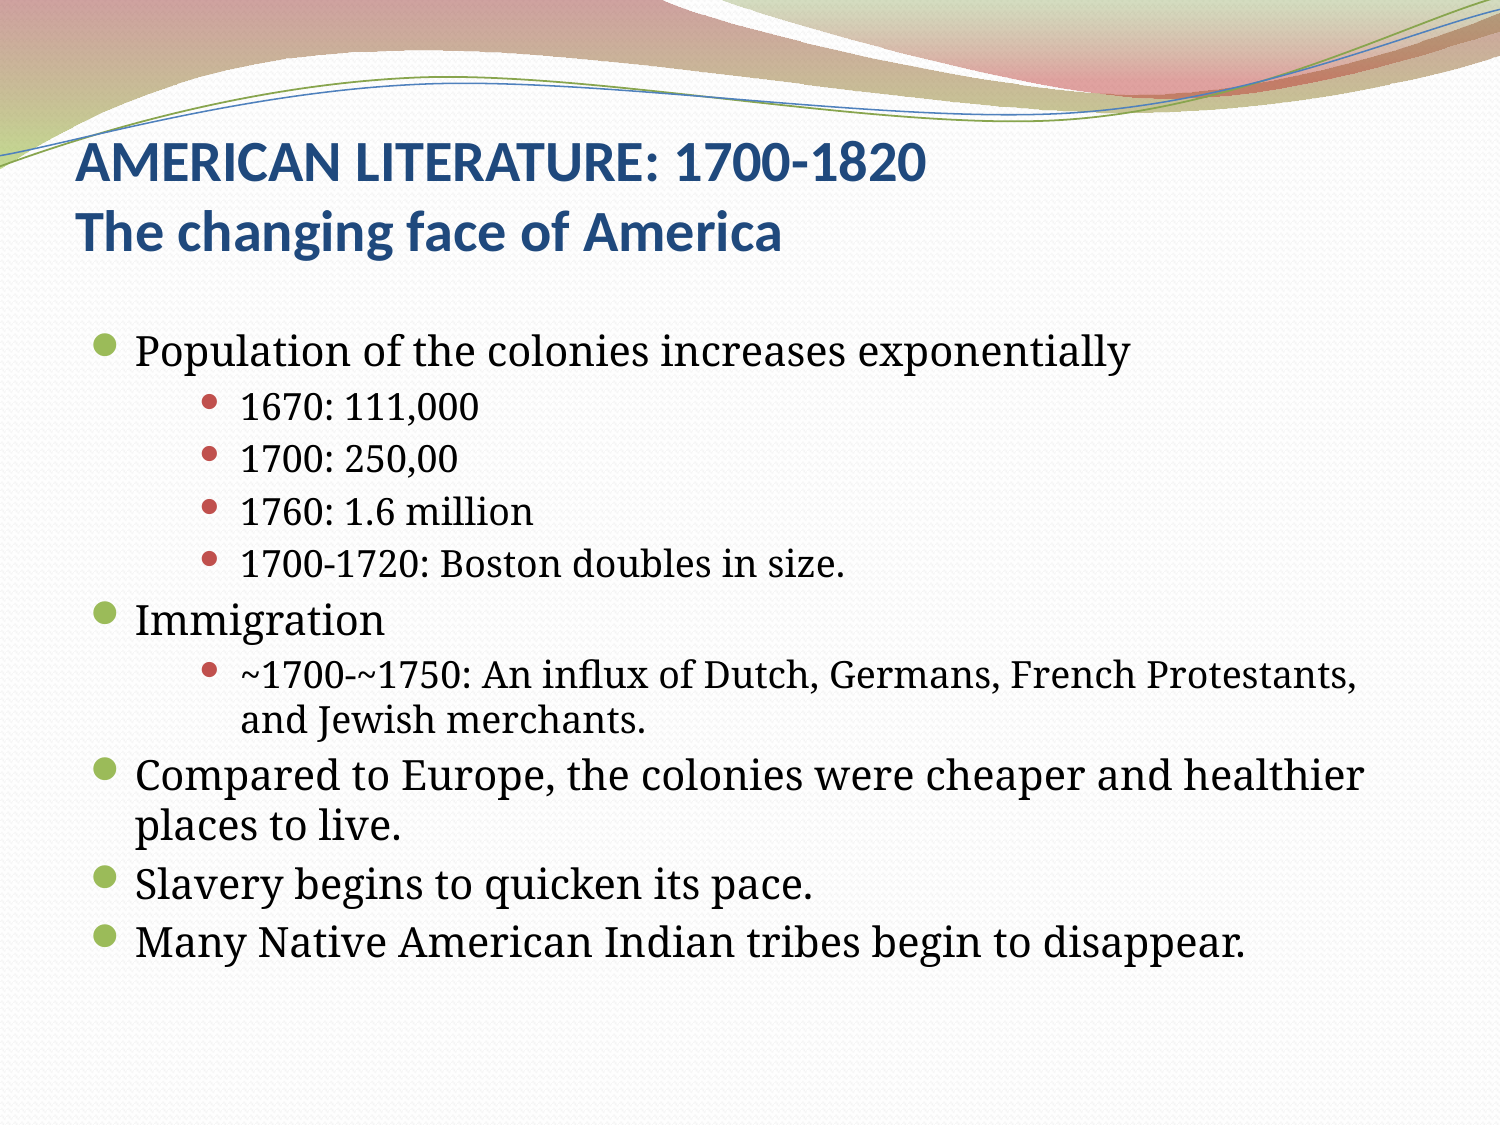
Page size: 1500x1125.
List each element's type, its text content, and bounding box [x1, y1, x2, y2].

list Population of the colonies increases exponentially 1670: 111,000 1700: 250,00 1760: 1.6 million 1700-1720: Boston doubles in size. Immigration ~1700-~1750: An influx of Dutch, Germans, French Protestants, and Jewish merchants. Compared to Europe, the colonies were cheaper and healthier places to live. Slavery begins to quicken its pace. Many Native American Indian tribes begin to disappear. [74, 317, 1426, 1038]
title AMERICAN LITERATURE: 1700-1820 The changing face of America [74, 115, 1426, 304]
